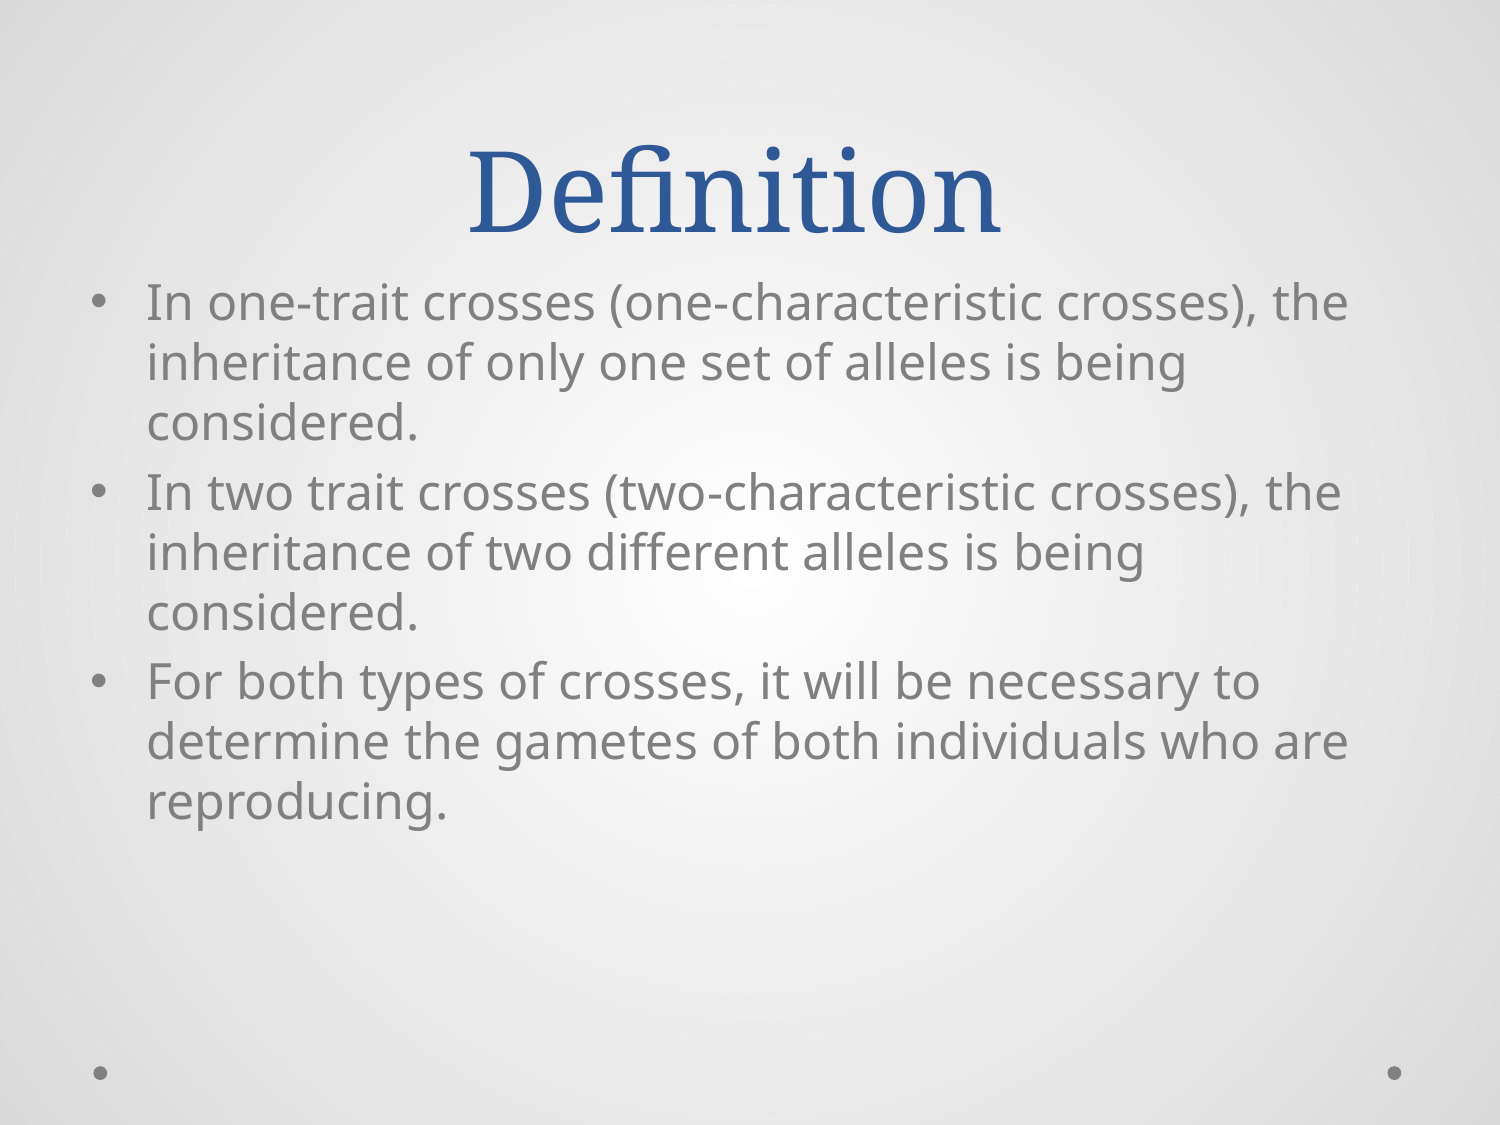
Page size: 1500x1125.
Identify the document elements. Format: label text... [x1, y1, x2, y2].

title Definition [75, 0, 1425, 262]
list In one-trait crosses (one-characteristic crosses), the inheritance of only one set of alleles is being considered. In two trait crosses (two-characteristic crosses), the inheritance of two different alleles is being considered. For both types of crosses, it will be necessary to determine the gametes of both individuals who are reproducing. [75, 262, 1425, 1005]
